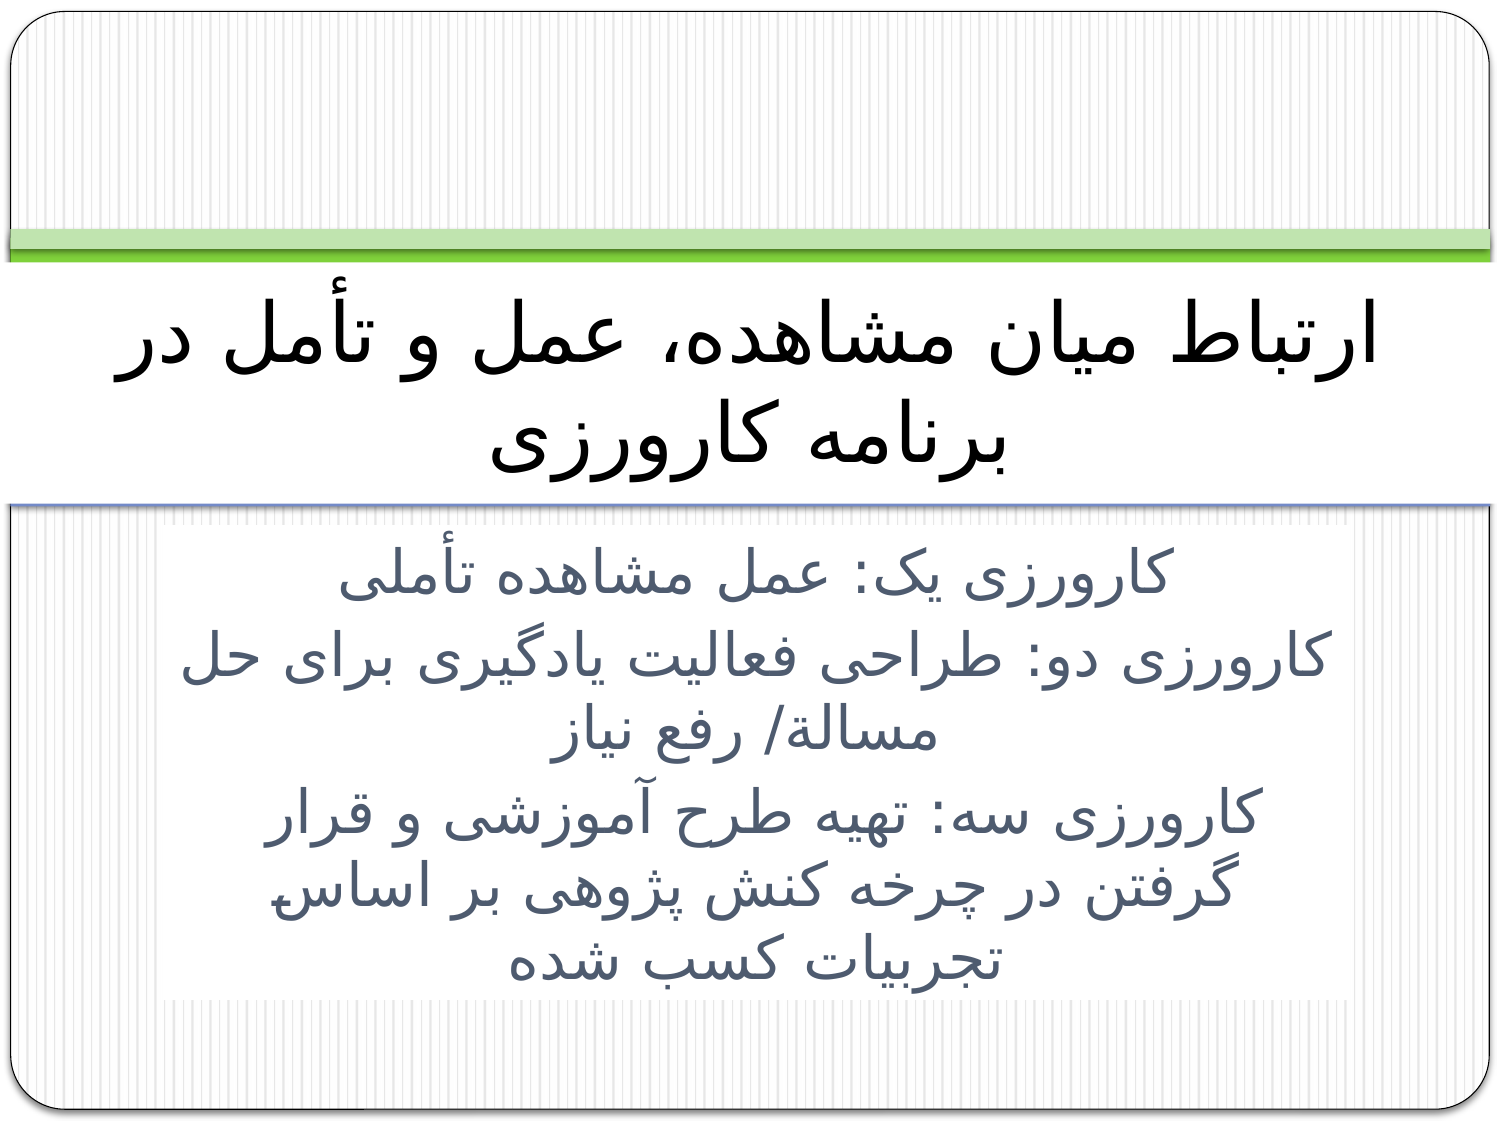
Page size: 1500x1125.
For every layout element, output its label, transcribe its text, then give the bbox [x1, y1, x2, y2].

subtitle کارورزی یک: عمل مشاهده تأملی کارورزی دو: طراحی فعالیت یادگیری برای حل مسالة/ رفع نیاز کارورزی سه: تهیه طرح آموزشی و قرار گرفتن در چرخه کنش پژوهی بر اساس تجربیات کسب شده [161, 524, 1351, 1001]
title ارتباط میان مشاهده، عمل و تأمل در برنامه کارورزی [0, 262, 1500, 504]
